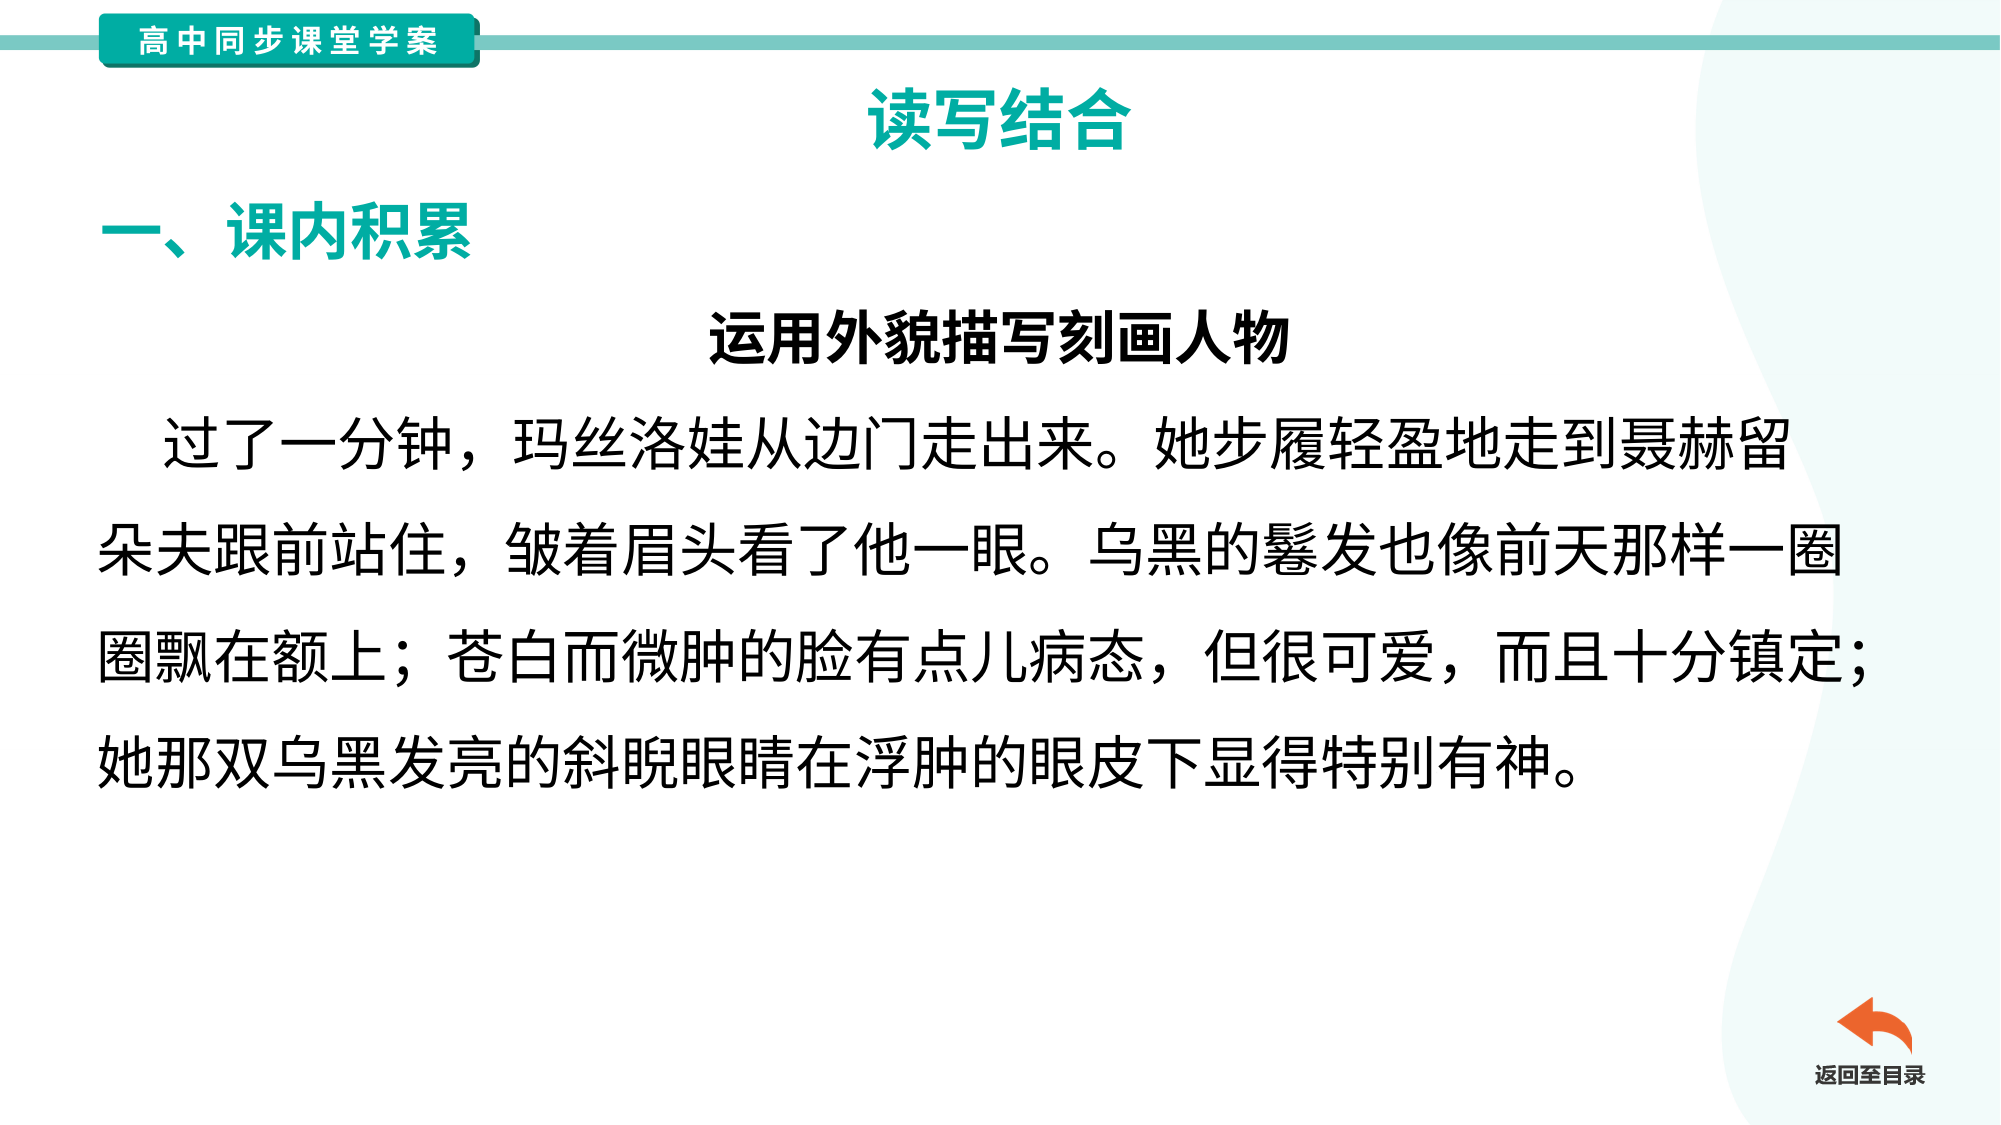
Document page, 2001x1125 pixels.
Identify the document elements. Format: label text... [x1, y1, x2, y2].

text_box 运用外貌描写刻画人物 过了一分钟，玛丝洛娃从边门走出来。她步履轻盈地走到聂赫留 朵夫跟前站住，皱着眉头看了他一眼。乌黑的鬈发也像前天那样一圈 圈飘在额上；苍白而微肿的脸有点儿病态，但很可爱，而且十分镇定； 她那双乌黑发亮的斜睨眼睛在浮肿的眼皮下显得特别有神。 [100, 264, 1899, 797]
text_box 一、课内积累 [100, 156, 1899, 264]
text_box 读写结合 [100, 76, 1899, 156]
picture [0, 0, 2000, 1125]
